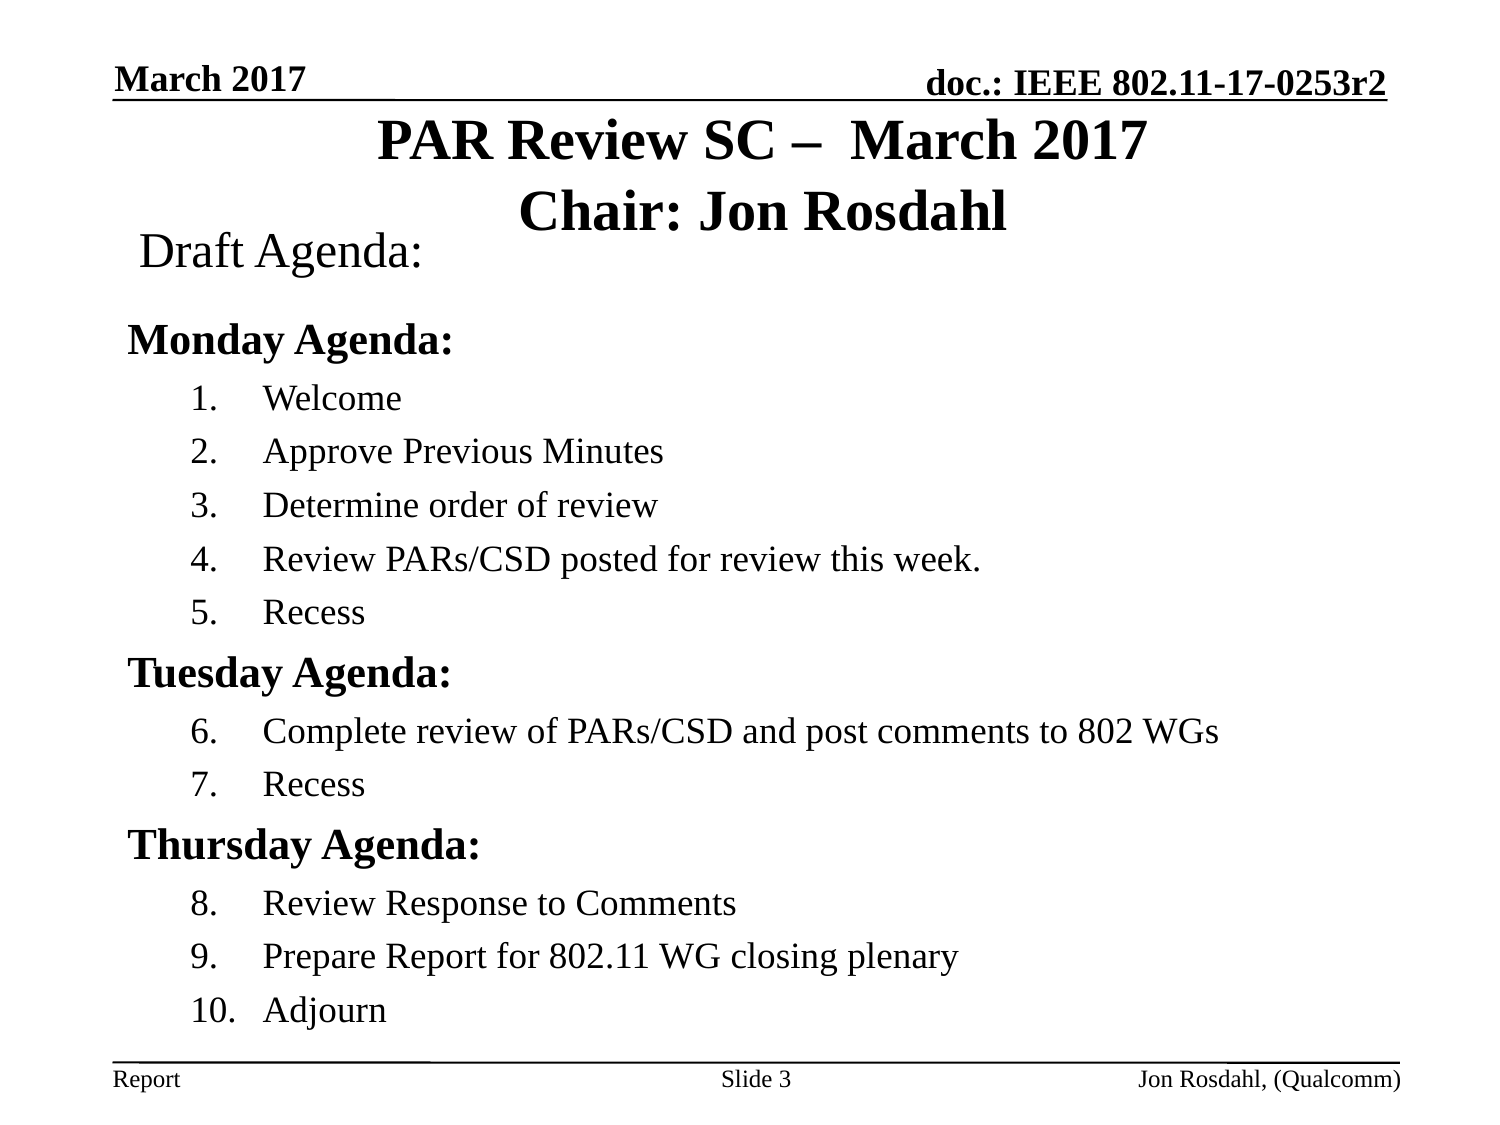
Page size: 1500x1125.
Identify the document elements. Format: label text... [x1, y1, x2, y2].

list Monday Agenda: Welcome Approve Previous Minutes Determine order of review Review PARs/CSD posted for review this week. Recess Tuesday Agenda: Complete review of PARs/CSD and post comments to 802 WGs Recess Thursday Agenda: Review Response to Comments Prepare Report for 802.11 WG closing plenary Adjourn [111, 302, 1377, 1046]
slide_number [114, 54, 423, 100]
slide_number Slide 3 [712, 1061, 800, 1123]
footer Jon Rosdahl, (Qualcomm) [878, 1061, 1402, 1093]
title PAR Review SC – March 2017 Chair: Jon Rosdahl [88, 99, 1439, 244]
text_box Draft Agenda: [123, 210, 585, 286]
